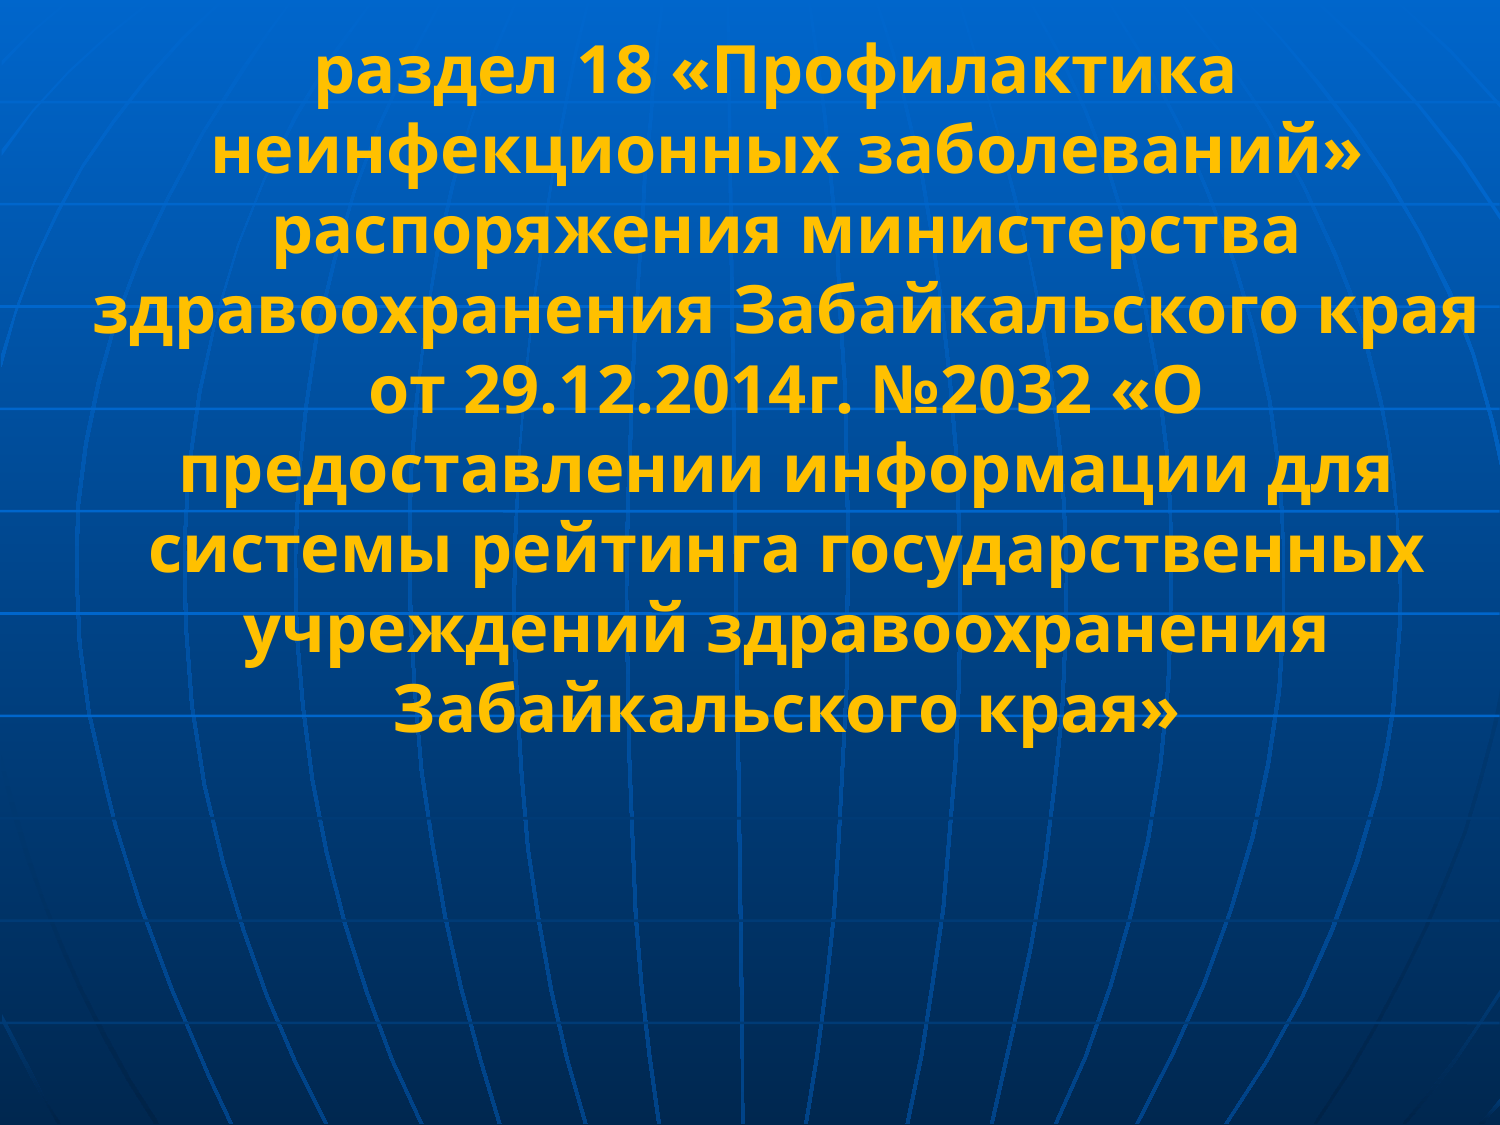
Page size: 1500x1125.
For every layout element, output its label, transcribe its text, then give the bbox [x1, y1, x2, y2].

list раздел 18 «Профилактика неинфекционных заболеваний» распоряжения министерства здравоохранения Забайкальского края от 29.12.2014г. №2032 «О предоставлении информации для системы рейтинга государственных учреждений здравоохранения Забайкальского края» [17, 18, 1500, 1125]
